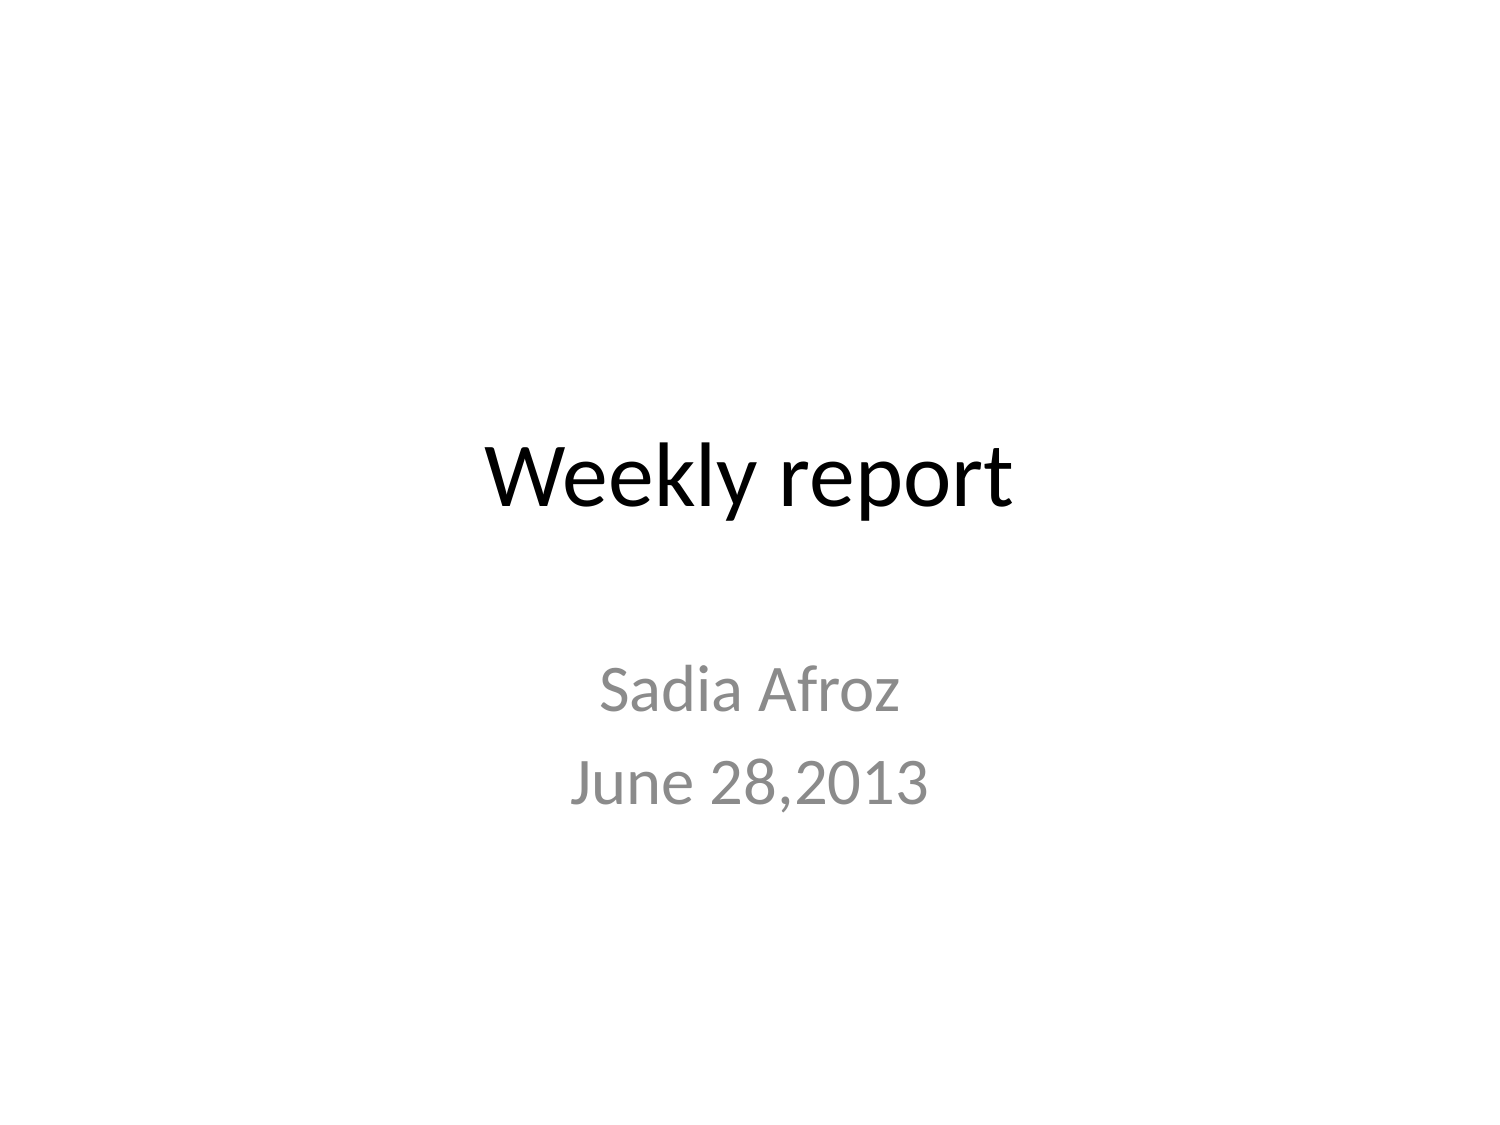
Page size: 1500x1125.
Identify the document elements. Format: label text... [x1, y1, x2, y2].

subtitle Sadia Afroz June 28,2013 [225, 637, 1275, 925]
title Weekly report [112, 349, 1388, 591]
